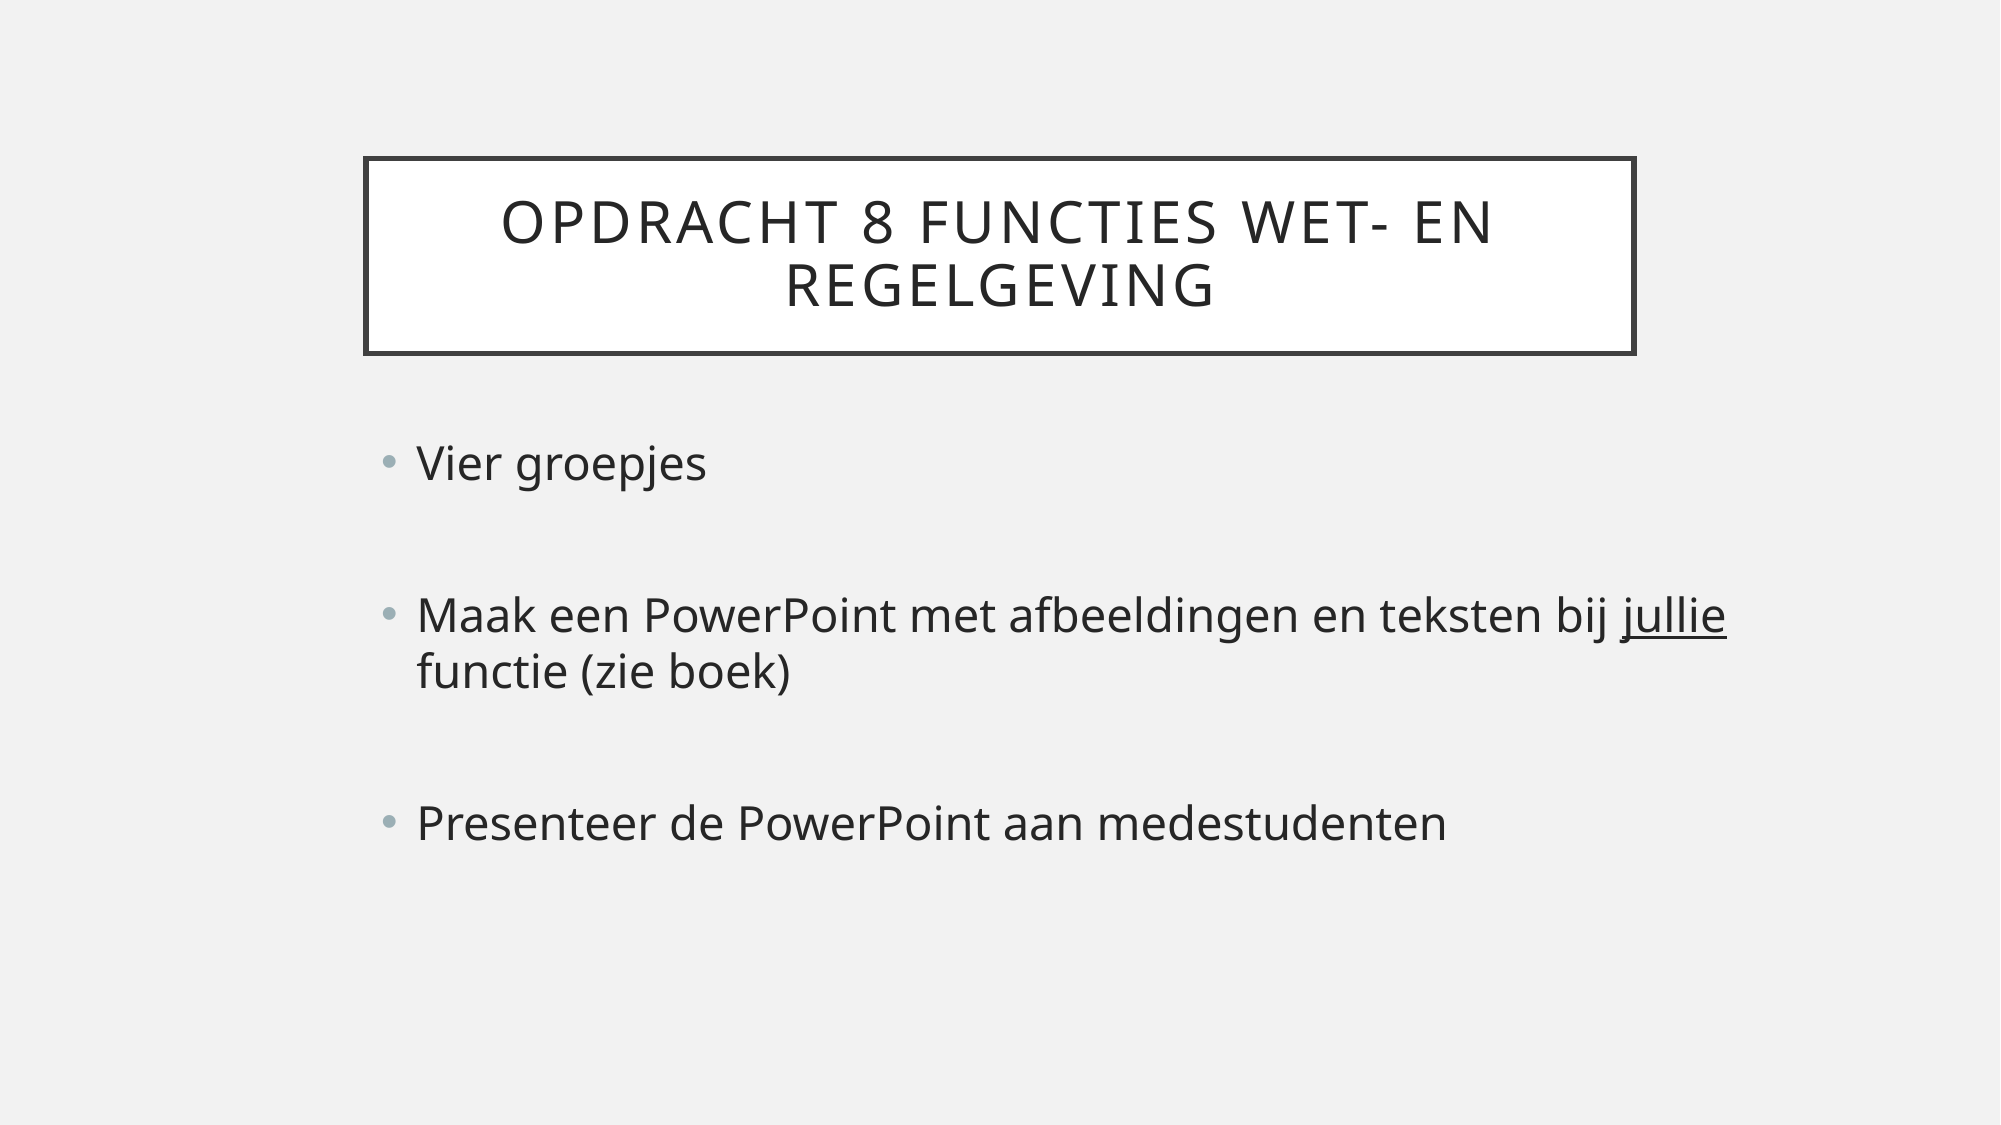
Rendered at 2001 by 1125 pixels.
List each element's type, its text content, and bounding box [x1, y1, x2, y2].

title Opdracht 8 functies wet- en regelgeving [363, 156, 1637, 356]
list Vier groepjes Maak een PowerPoint met afbeeldingen en teksten bij jullie functie (zie boek) Presenteer de PowerPoint aan medestudenten [366, 425, 1777, 860]
